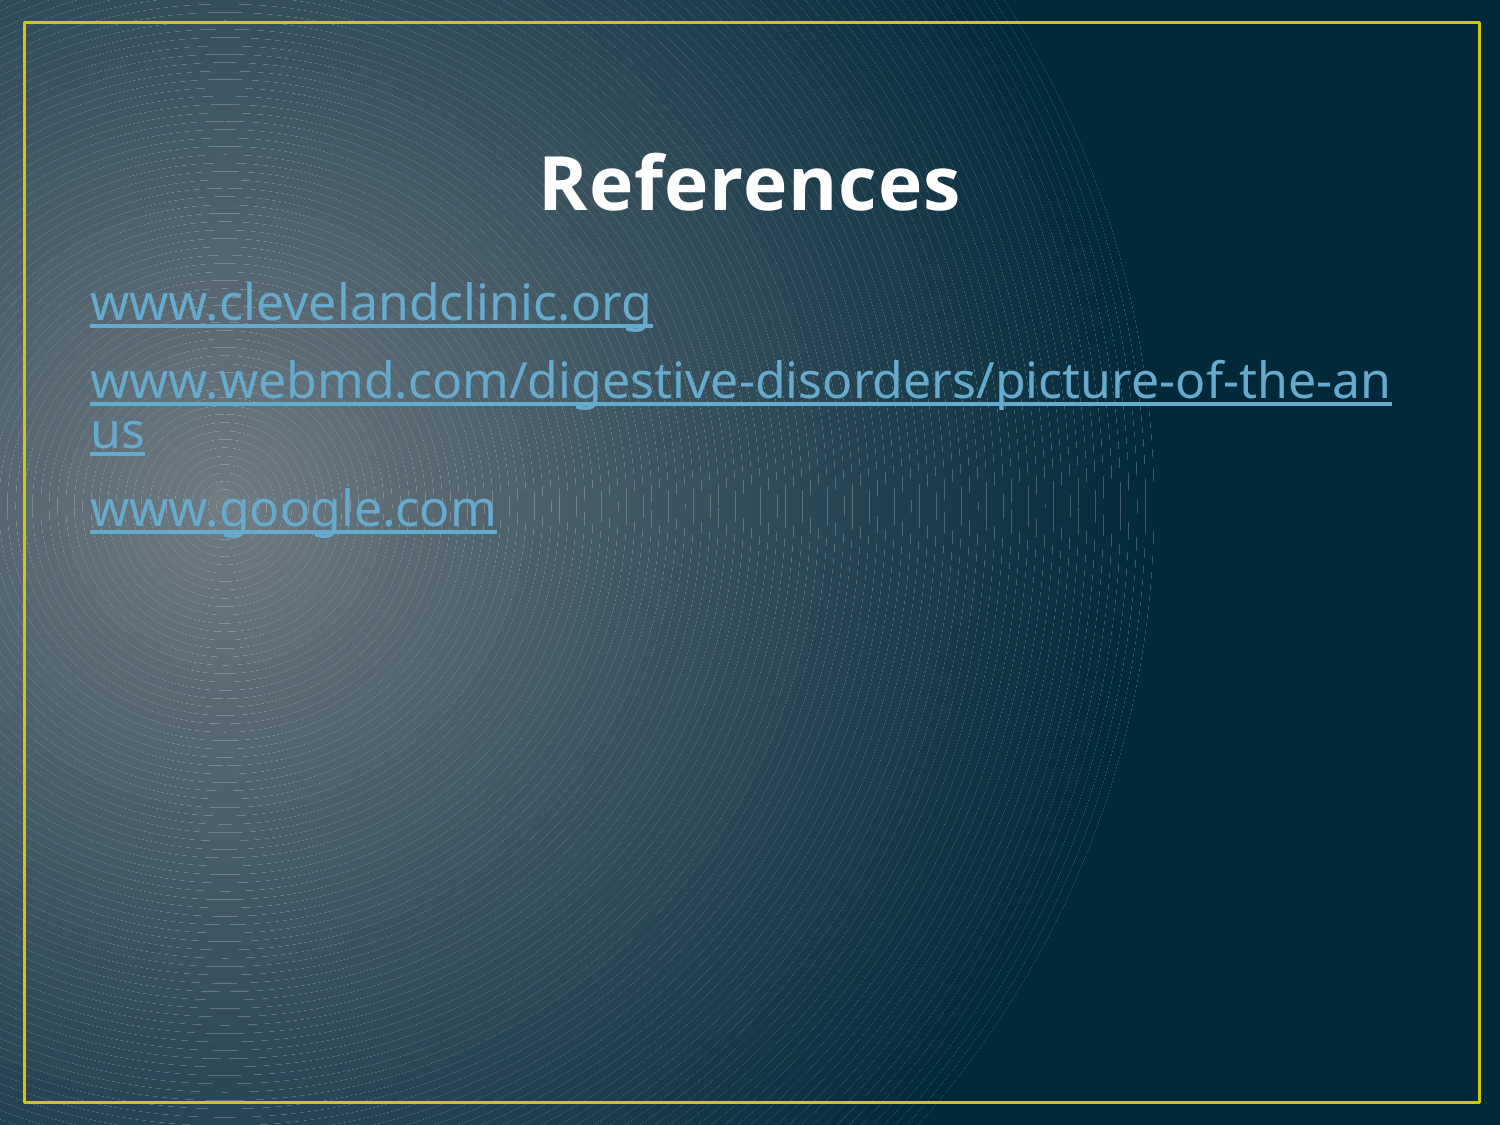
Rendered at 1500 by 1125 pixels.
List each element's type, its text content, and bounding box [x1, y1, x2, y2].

title References [75, 45, 1425, 233]
list www.clevelandclinic.org www.webmd.com/digestive-disorders/picture-of-the-anus www.google.com [75, 262, 1425, 1005]
